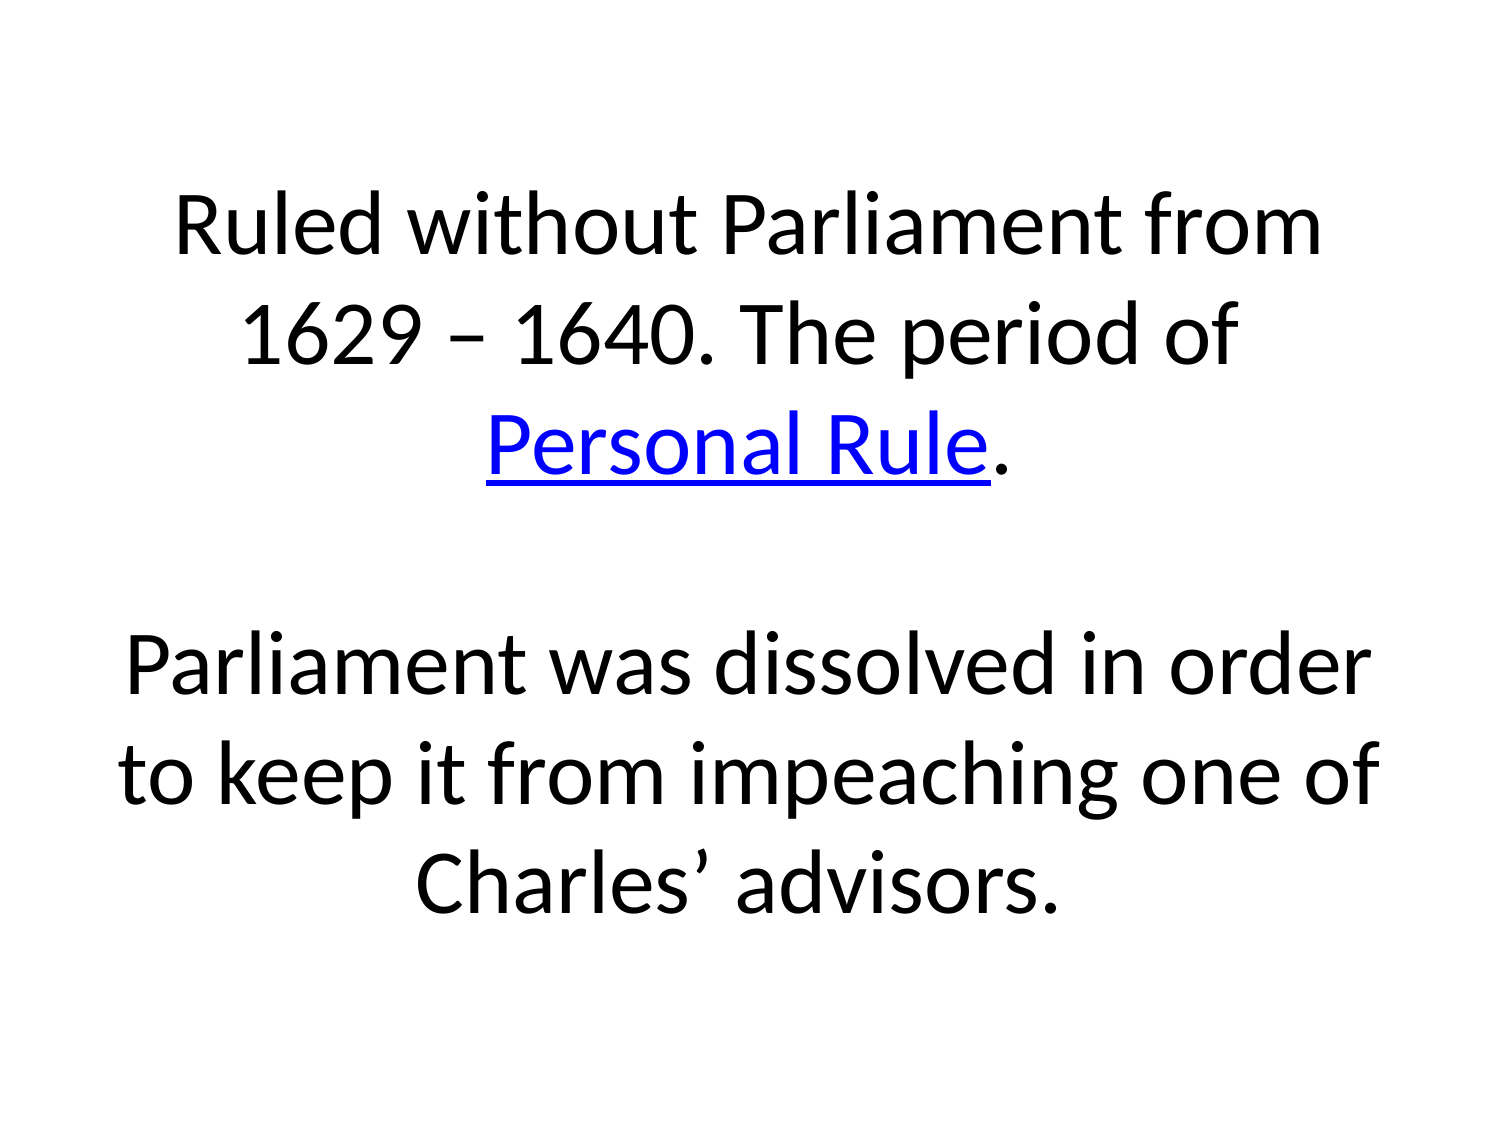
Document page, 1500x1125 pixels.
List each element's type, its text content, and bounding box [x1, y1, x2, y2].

title Ruled without Parliament from 1629 – 1640. The period of Personal Rule. Parliament was dissolved in order to keep it from impeaching one of Charles’ advisors. [74, 44, 1426, 1051]
